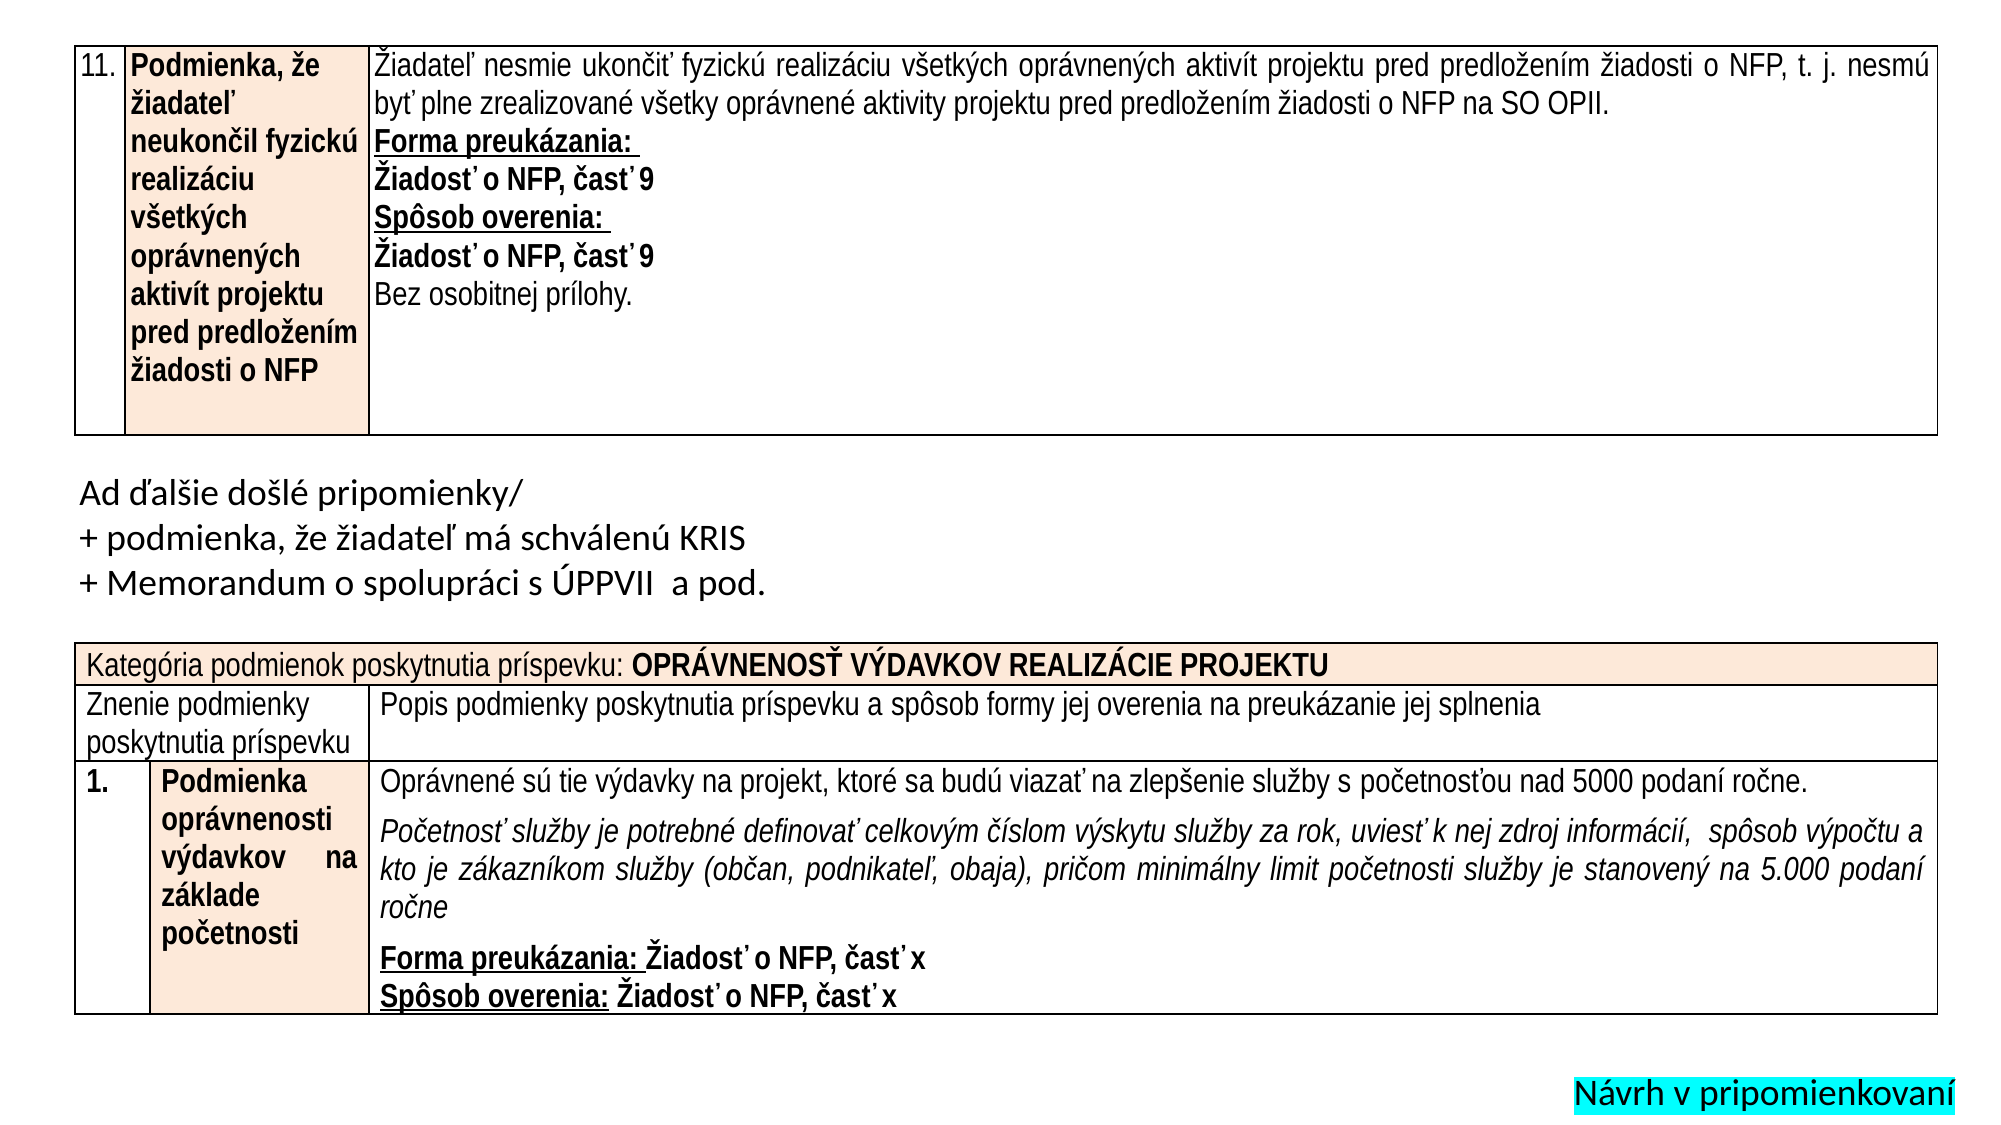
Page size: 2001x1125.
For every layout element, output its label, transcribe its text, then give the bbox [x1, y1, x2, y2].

table_cell Podmienka oprávnenosti výdavkov na základe početnosti [151, 762, 368, 1013]
table_cell Oprávnené sú tie výdavky na projekt, ktoré sa budú viazať na zlepšenie služby s početnosťou nad 5000 podaní ročne. Početnosť služby je potrebné definovať celkovým číslom výskytu služby za rok, uviesť k nej zdroj informácií, spôsob výpočtu a kto je zákazníkom služby (občan, podnikateľ, obaja), pričom minimálny limit početnosti služby je stanovený na 5.000 podaní ročne Forma preukázania: Žiadosť o NFP, časť x Spôsob overenia: Žiadosť o NFP, časť x [370, 762, 1937, 1013]
table_header Podmienka, že žiadateľ neukončil fyzickú realizáciu všetkých oprávnených aktivít projektu pred predložením žiadosti o NFP [126, 47, 368, 434]
text_box Ad ďalšie došlé pripomienky/ + podmienka, že žiadateľ má schválenú KRIS + Memorandum o spolupráci s ÚPPVII a pod. [64, 460, 884, 656]
table_cell 1. [76, 762, 149, 1013]
table_cell Znenie podmienky poskytnutia príspevku [76, 686, 368, 760]
table_header Kategória podmienok poskytnutia príspevku: OPRÁVNENOSŤ VÝDAVKOV REALIZÁCIE PROJEKTU [76, 644, 1937, 684]
text_box Návrh v pripomienkovaní [1531, 1060, 1998, 1121]
table_header 11. [76, 47, 124, 434]
table_header Žiadateľ nesmie ukončiť fyzickú realizáciu všetkých oprávnených aktivít projektu pred predložením žiadosti o NFP, t. j. nesmú byť plne zrealizované všetky oprávnené aktivity projektu pred predložením žiadosti o NFP na SO OPII. Forma preukázania: Žiadosť o NFP, časť 9 Spôsob overenia: Žiadosť o NFP, časť 9 Bez osobitnej prílohy. [370, 47, 1937, 434]
table_cell Popis podmienky poskytnutia príspevku a spôsob formy jej overenia na preukázanie jej splnenia [370, 686, 1937, 760]
